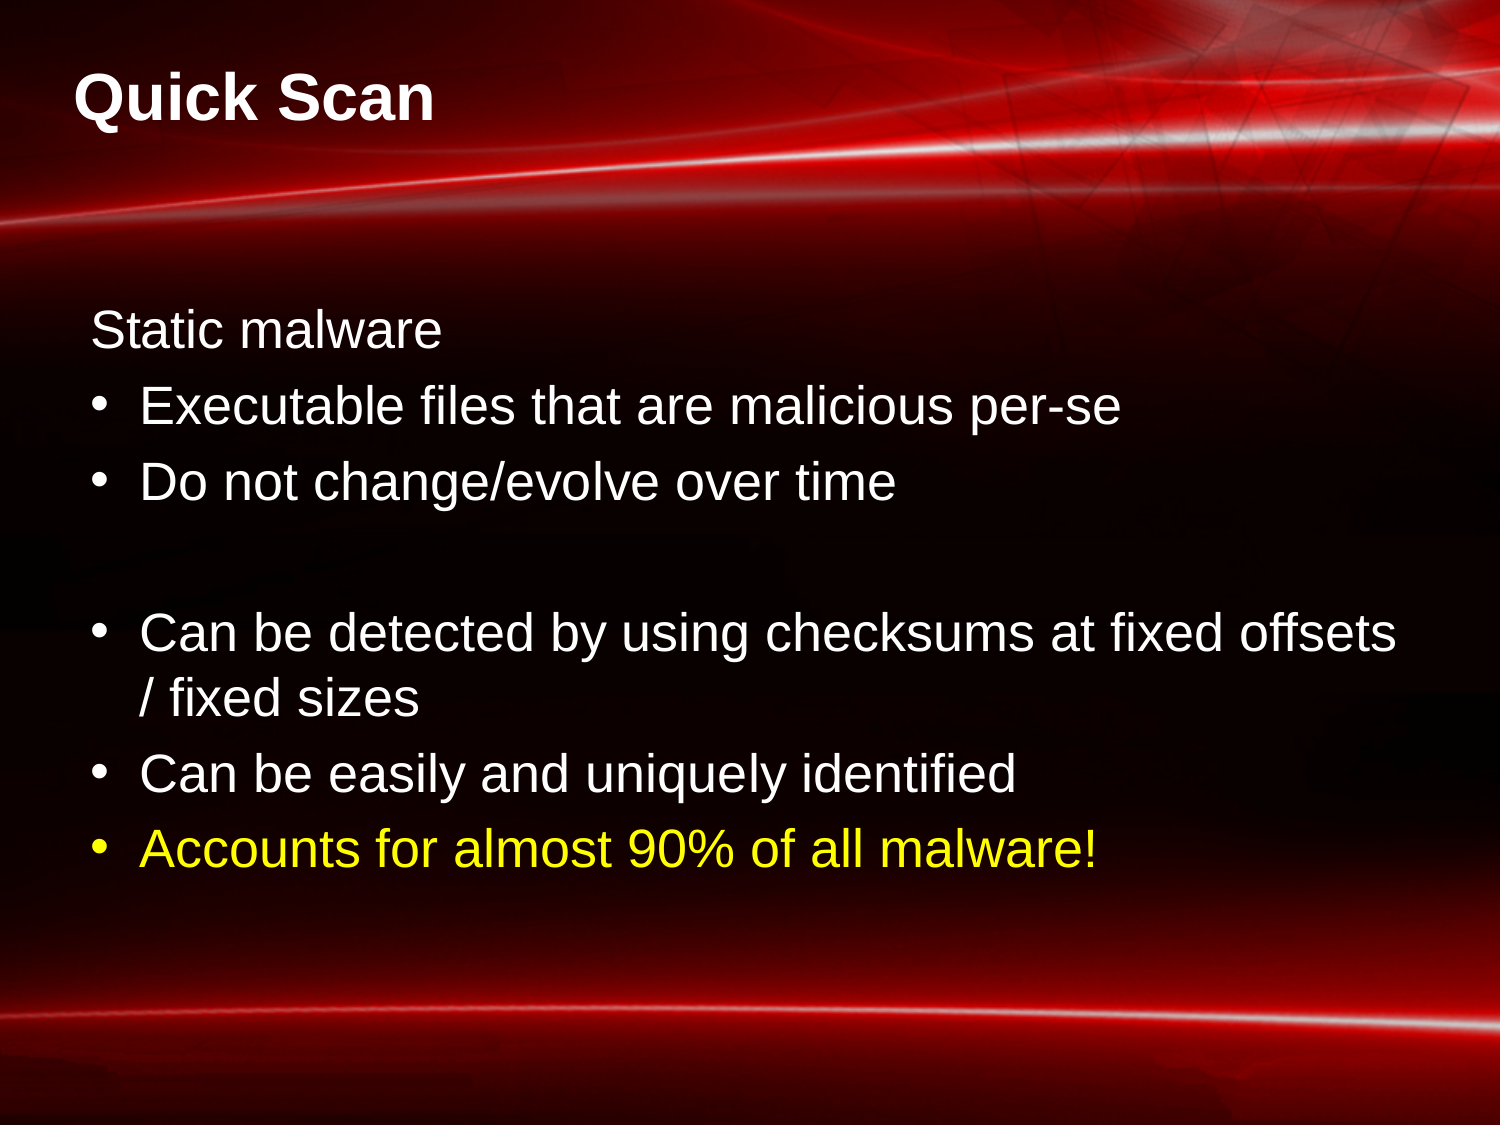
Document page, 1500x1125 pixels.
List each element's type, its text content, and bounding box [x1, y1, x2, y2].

title Quick Scan [58, 0, 1409, 188]
picture [0, 0, 1500, 1125]
list Static malware Executable files that are malicious per-se Do not change/evolve over time Can be detected by using checksums at fixed offsets / fixed sizes Can be easily and uniquely identified Accounts for almost 90% of all malware! [74, 287, 1426, 888]
